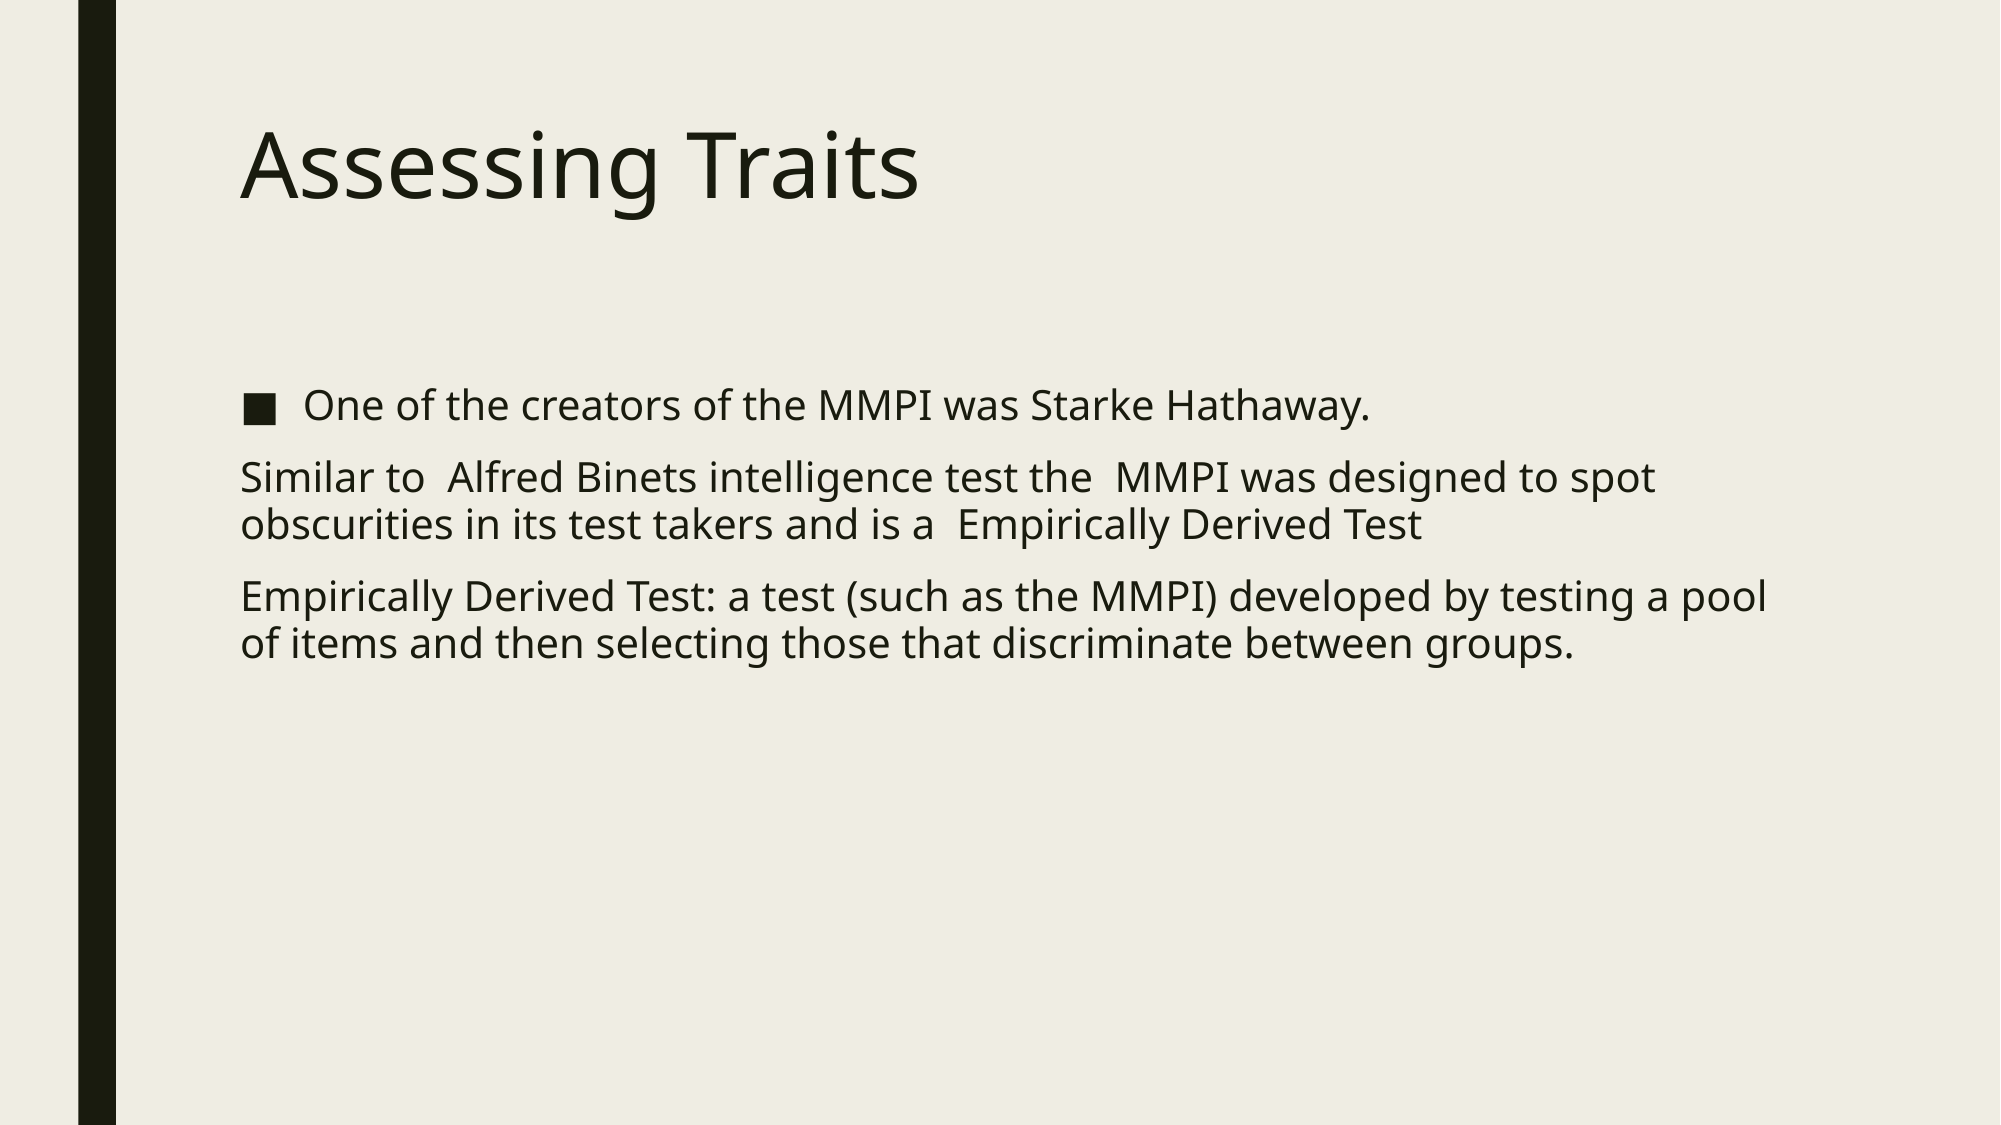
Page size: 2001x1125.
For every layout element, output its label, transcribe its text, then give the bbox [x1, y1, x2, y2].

list One of the creators of the MMPI was Starke Hathaway. Similar to Alfred Binets intelligence test the MMPI was designed to spot obscurities in its test takers and is a Empirically Derived Test Empirically Derived Test: a test (such as the MMPI) developed by testing a pool of items and then selecting those that discriminate between groups. [225, 375, 1800, 963]
title Assessing Traits [225, 112, 1800, 357]
